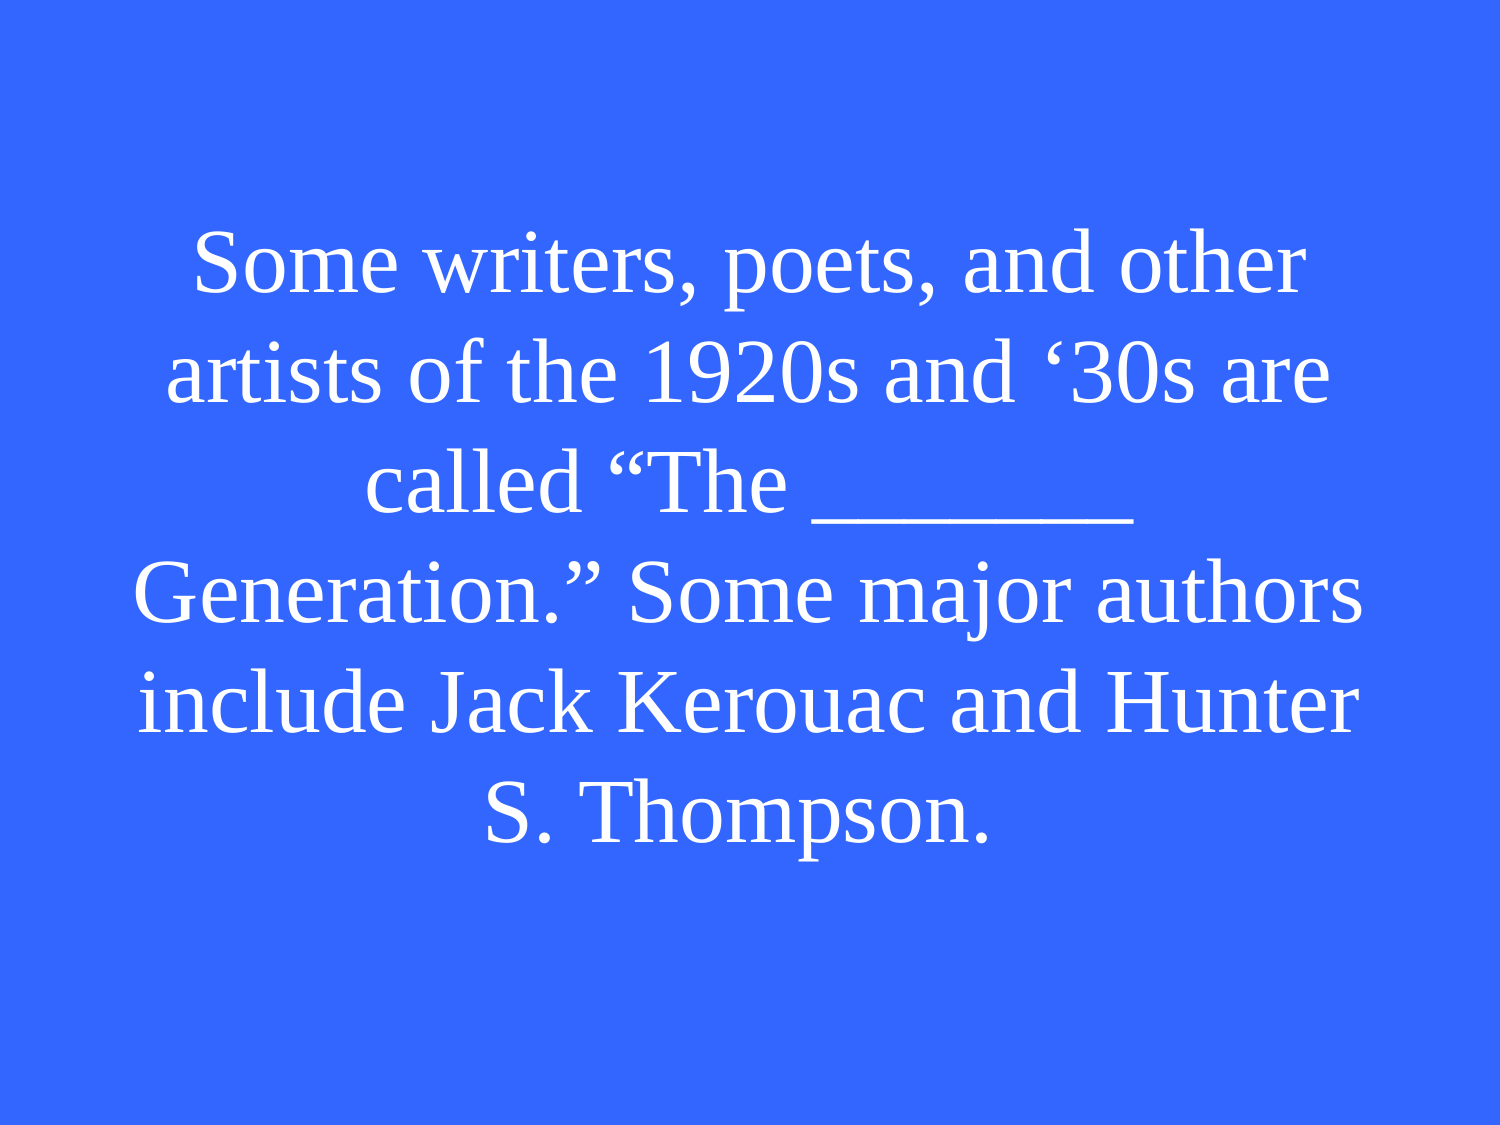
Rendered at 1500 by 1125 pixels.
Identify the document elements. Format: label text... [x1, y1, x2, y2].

title Some writers, poets, and other artists of the 1920s and ‘30s are called “The _______ Generation.” Some major authors include Jack Kerouac and Hunter S. Thompson. [112, 437, 1388, 626]
